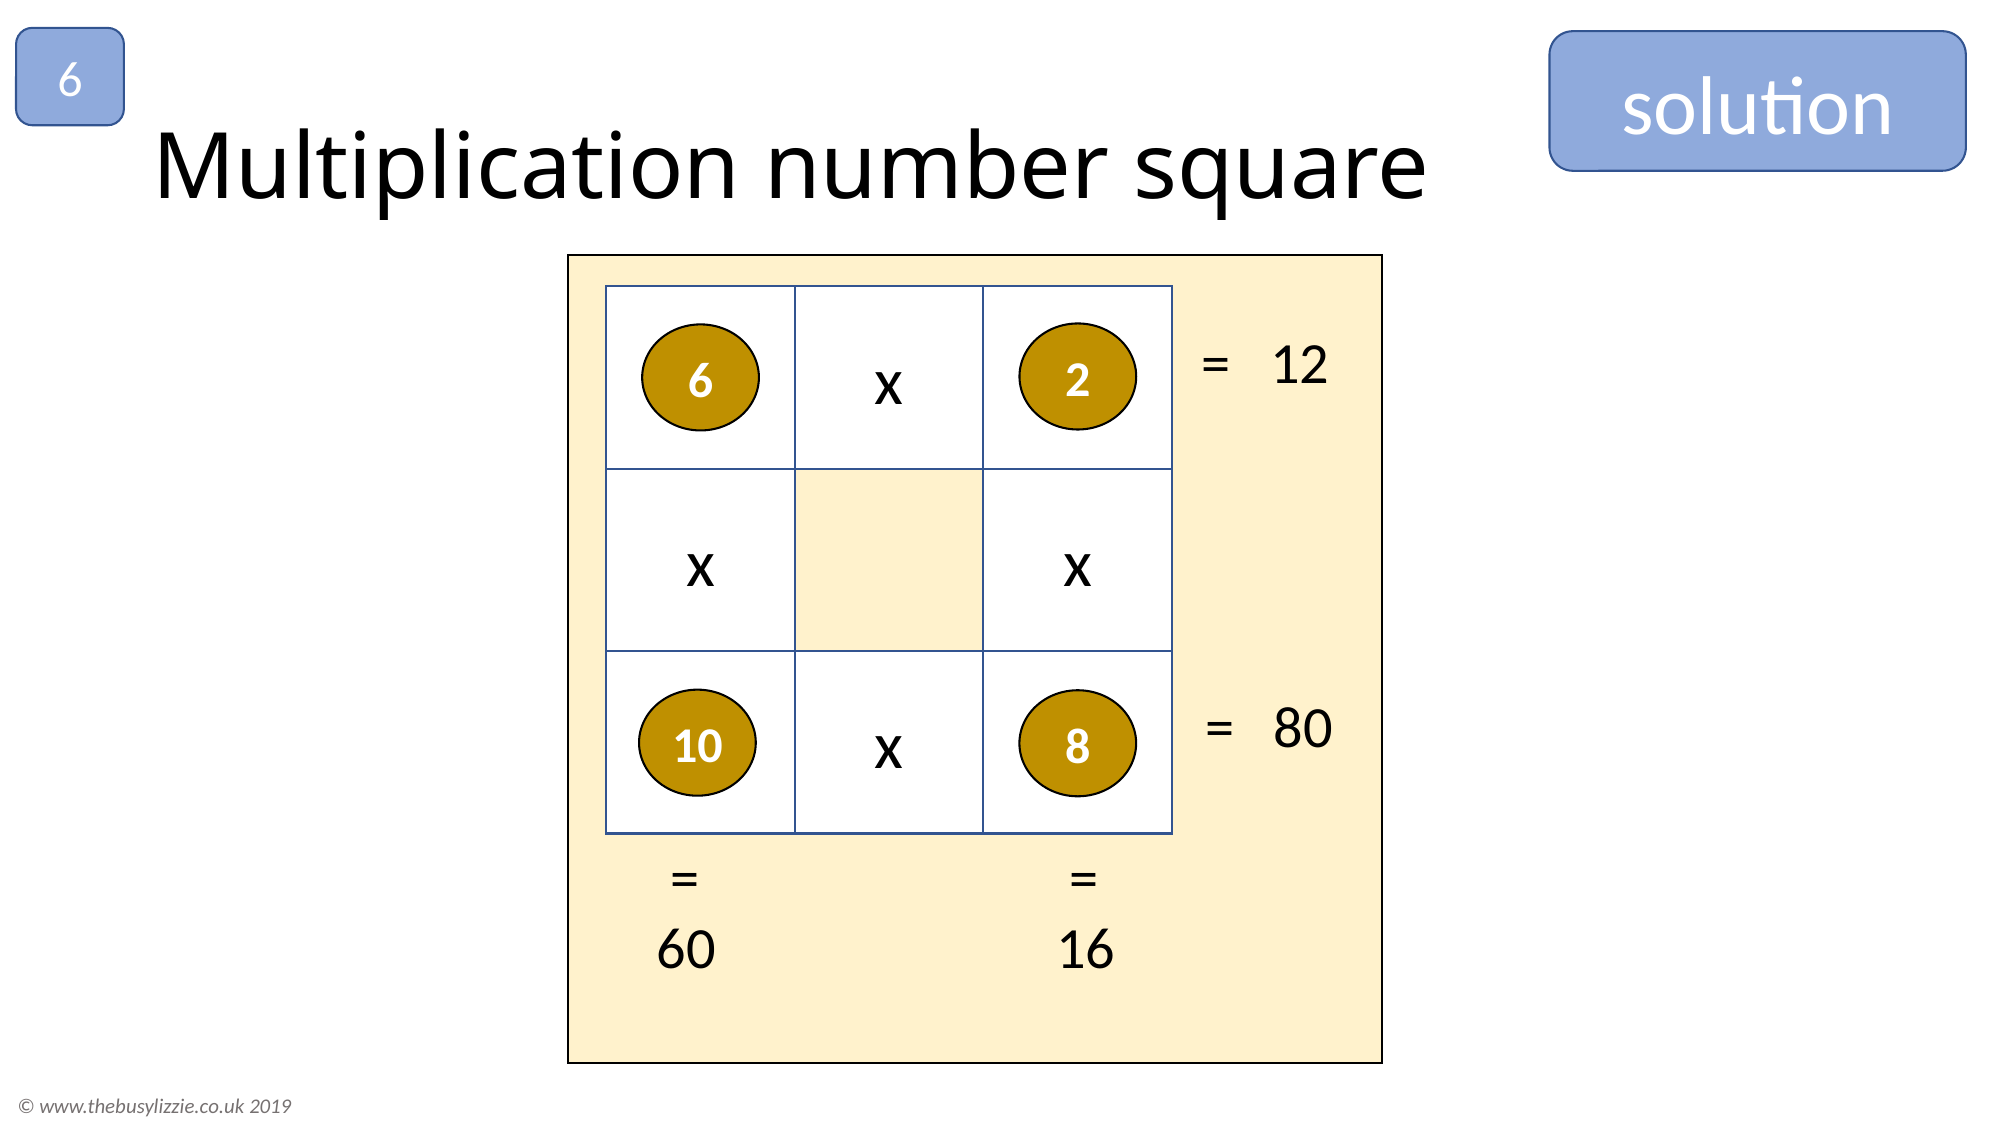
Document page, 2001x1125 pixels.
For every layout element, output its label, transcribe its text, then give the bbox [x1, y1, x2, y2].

text_box © www.thebusylizzie.co.uk 2019 [2, 1085, 311, 1125]
text_box 6 [14, 26, 125, 127]
text_box solution [1548, 30, 1967, 172]
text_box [567, 255, 1432, 1064]
title Multiplication number square [137, 59, 1863, 278]
